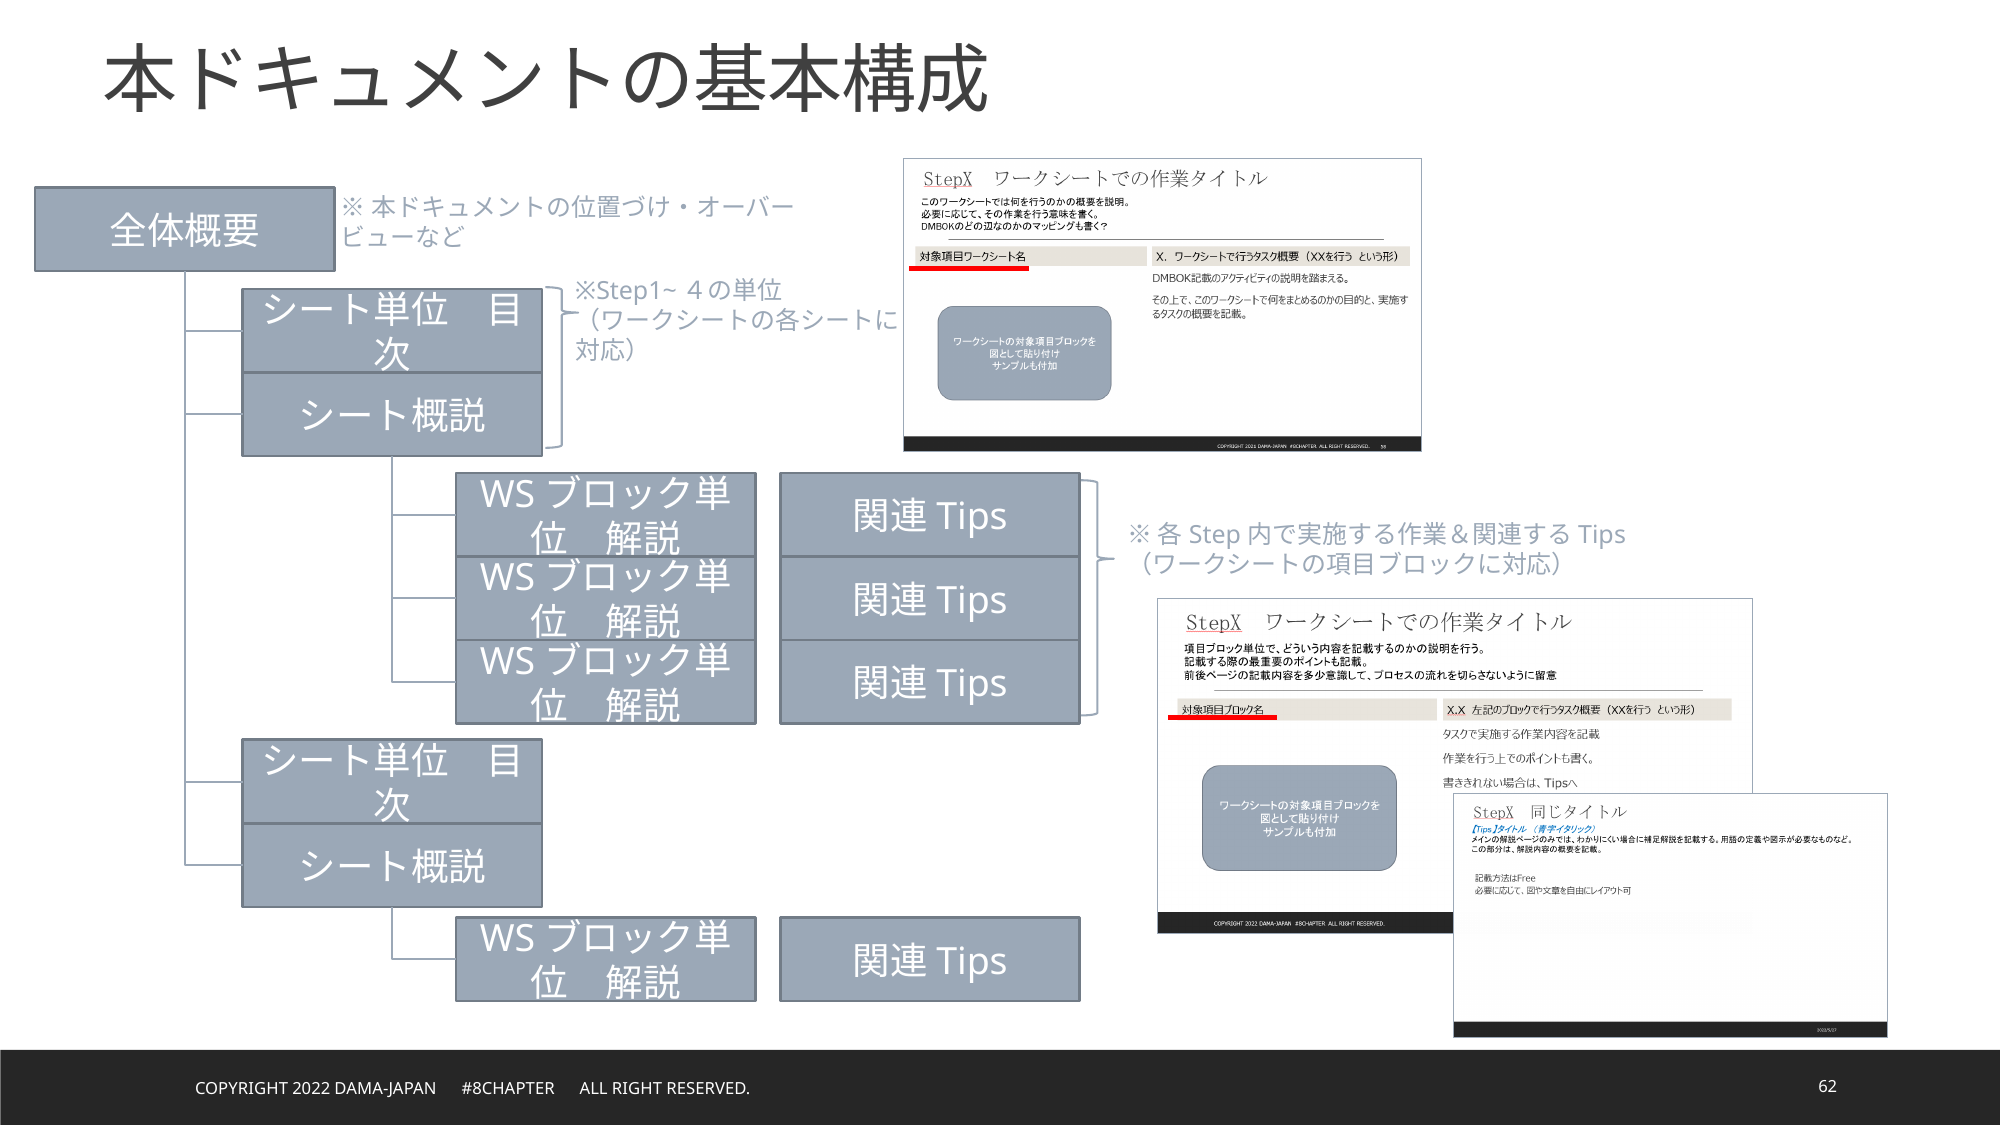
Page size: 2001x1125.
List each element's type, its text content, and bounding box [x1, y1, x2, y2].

text_box ※各Step内で実施する作業＆関連するTips （ワークシートの項目ブロックに対応） [1112, 510, 1695, 586]
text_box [34, 186, 1081, 1002]
footer Copyright 2022 DAMA-JAPAN #8chapter All right reserved. [180, 1057, 1299, 1118]
text_box [1089, 479, 1115, 717]
slide_number 62 [1803, 1057, 1932, 1118]
picture [903, 158, 1422, 453]
picture [1157, 598, 1889, 1039]
text_box 本ドキュメントの基本構成 [87, 47, 1830, 130]
